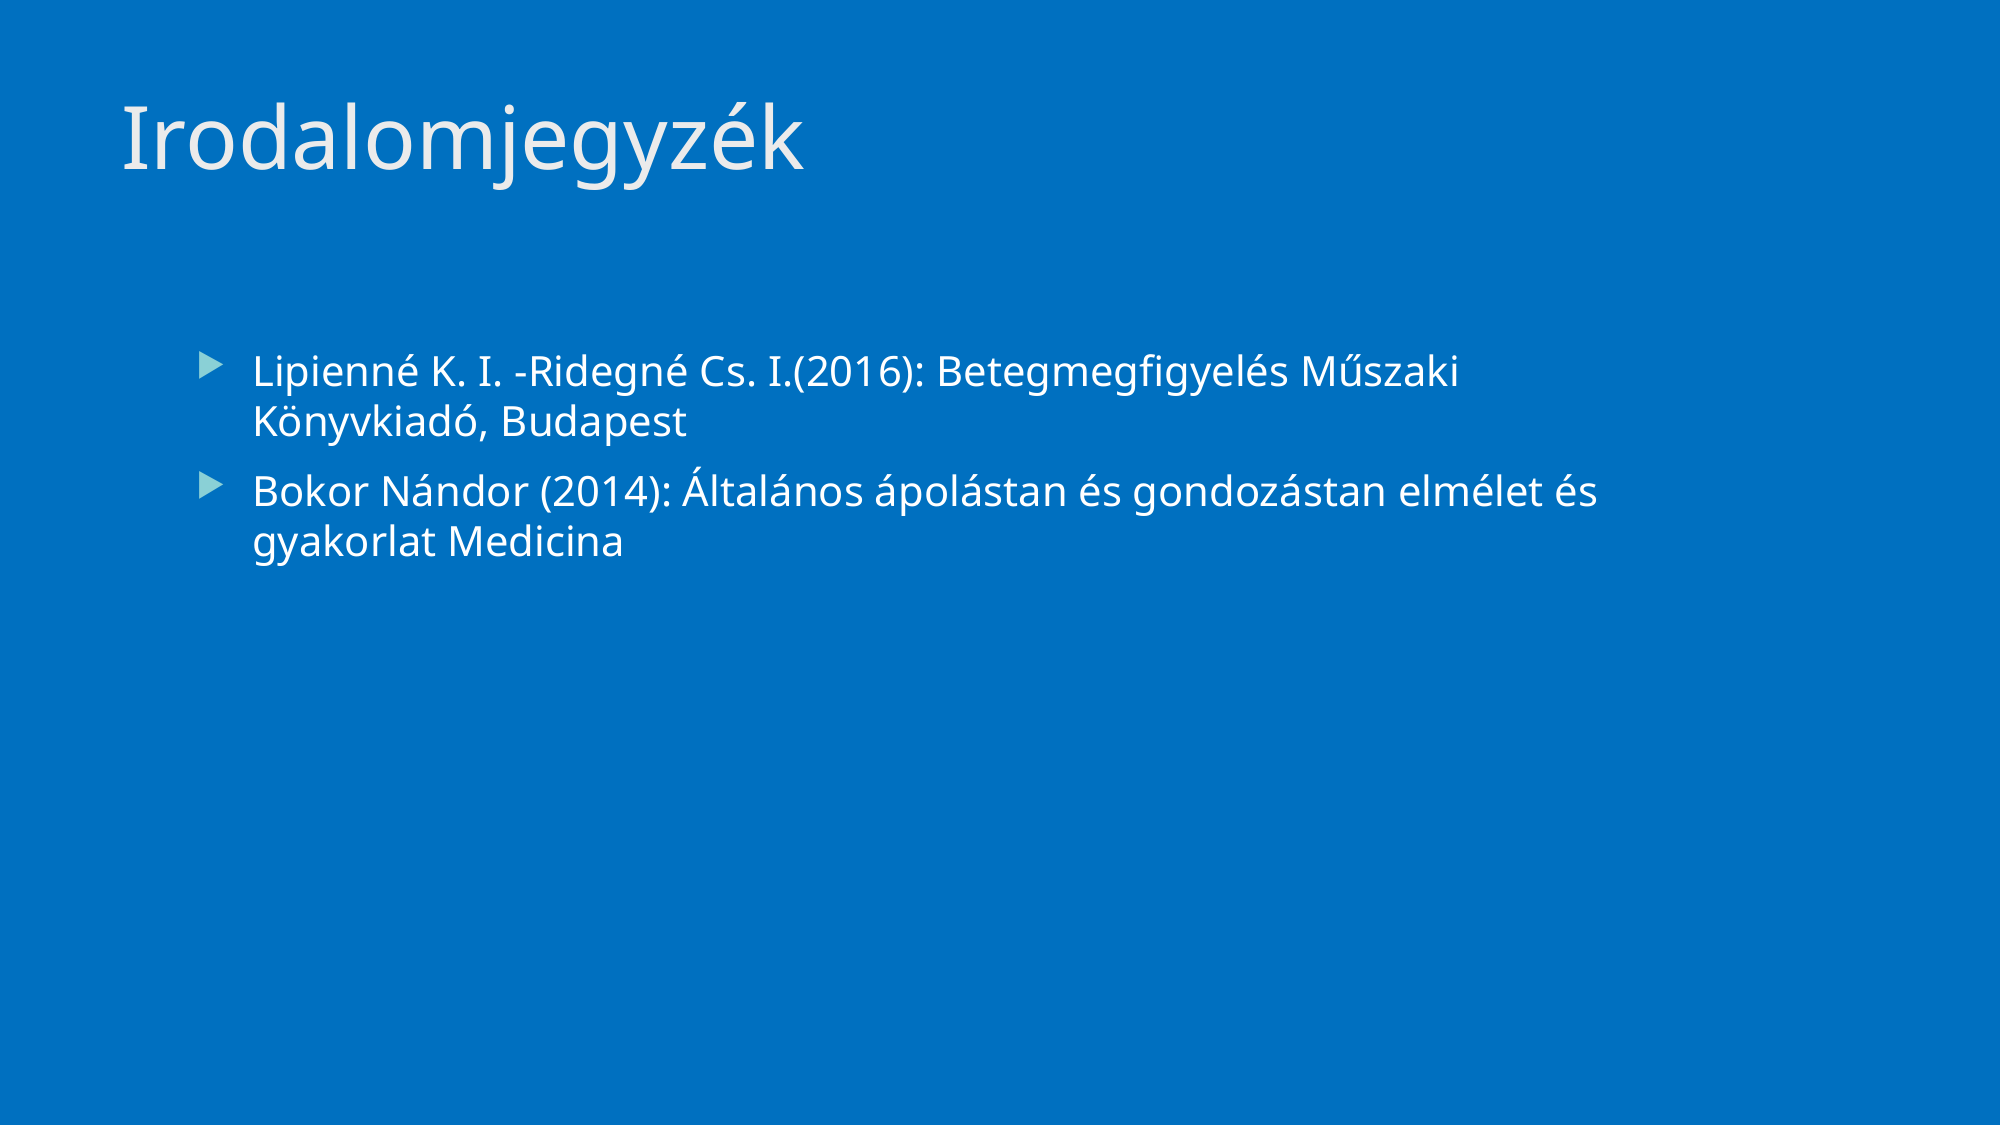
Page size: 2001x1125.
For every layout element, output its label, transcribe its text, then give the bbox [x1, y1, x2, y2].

title Irodalomjegyzék [106, 74, 1649, 304]
list Lipienné K. I. -Ridegné Cs. I.(2016): Betegmegfigyelés Műszaki Könyvkiadó, Budapest Bokor Nándor (2014): Általános ápolástan és gondozástan elmélet és gyakorlat Medicina [181, 336, 1649, 1025]
